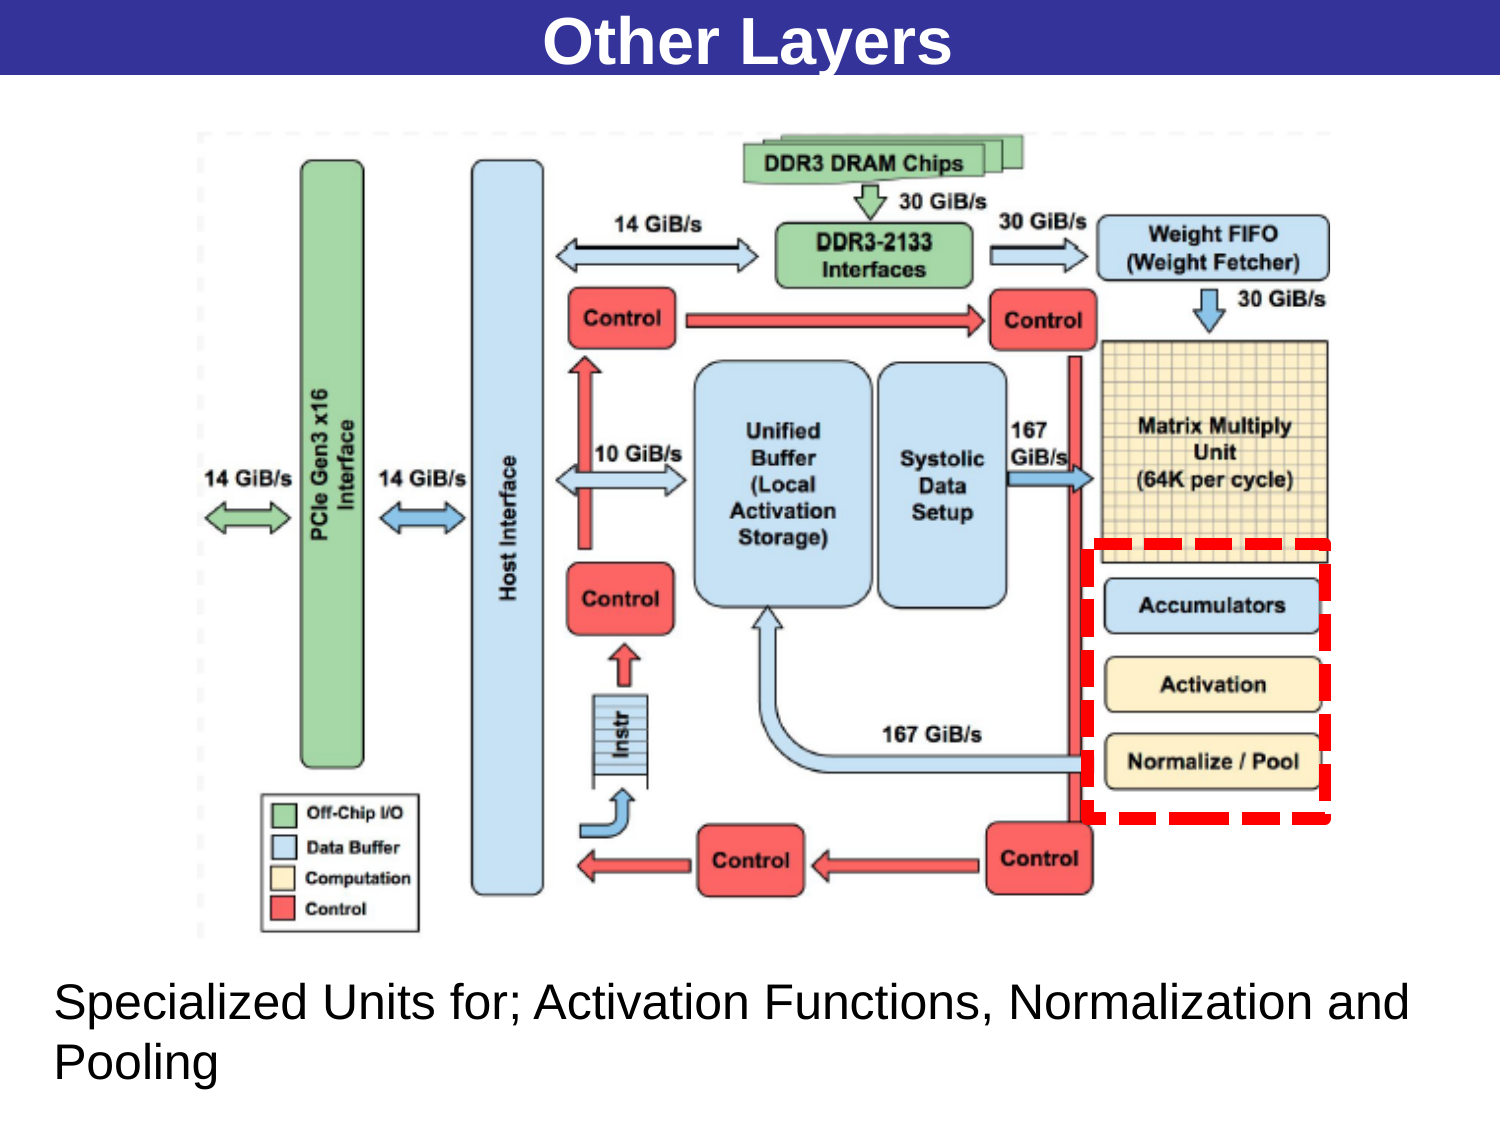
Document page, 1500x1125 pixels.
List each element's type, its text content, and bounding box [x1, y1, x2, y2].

text_box Specialized Units for; Activation Functions, Normalization and Pooling [38, 962, 1427, 1098]
title Other Layers [0, 0, 1500, 75]
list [162, 99, 1331, 988]
